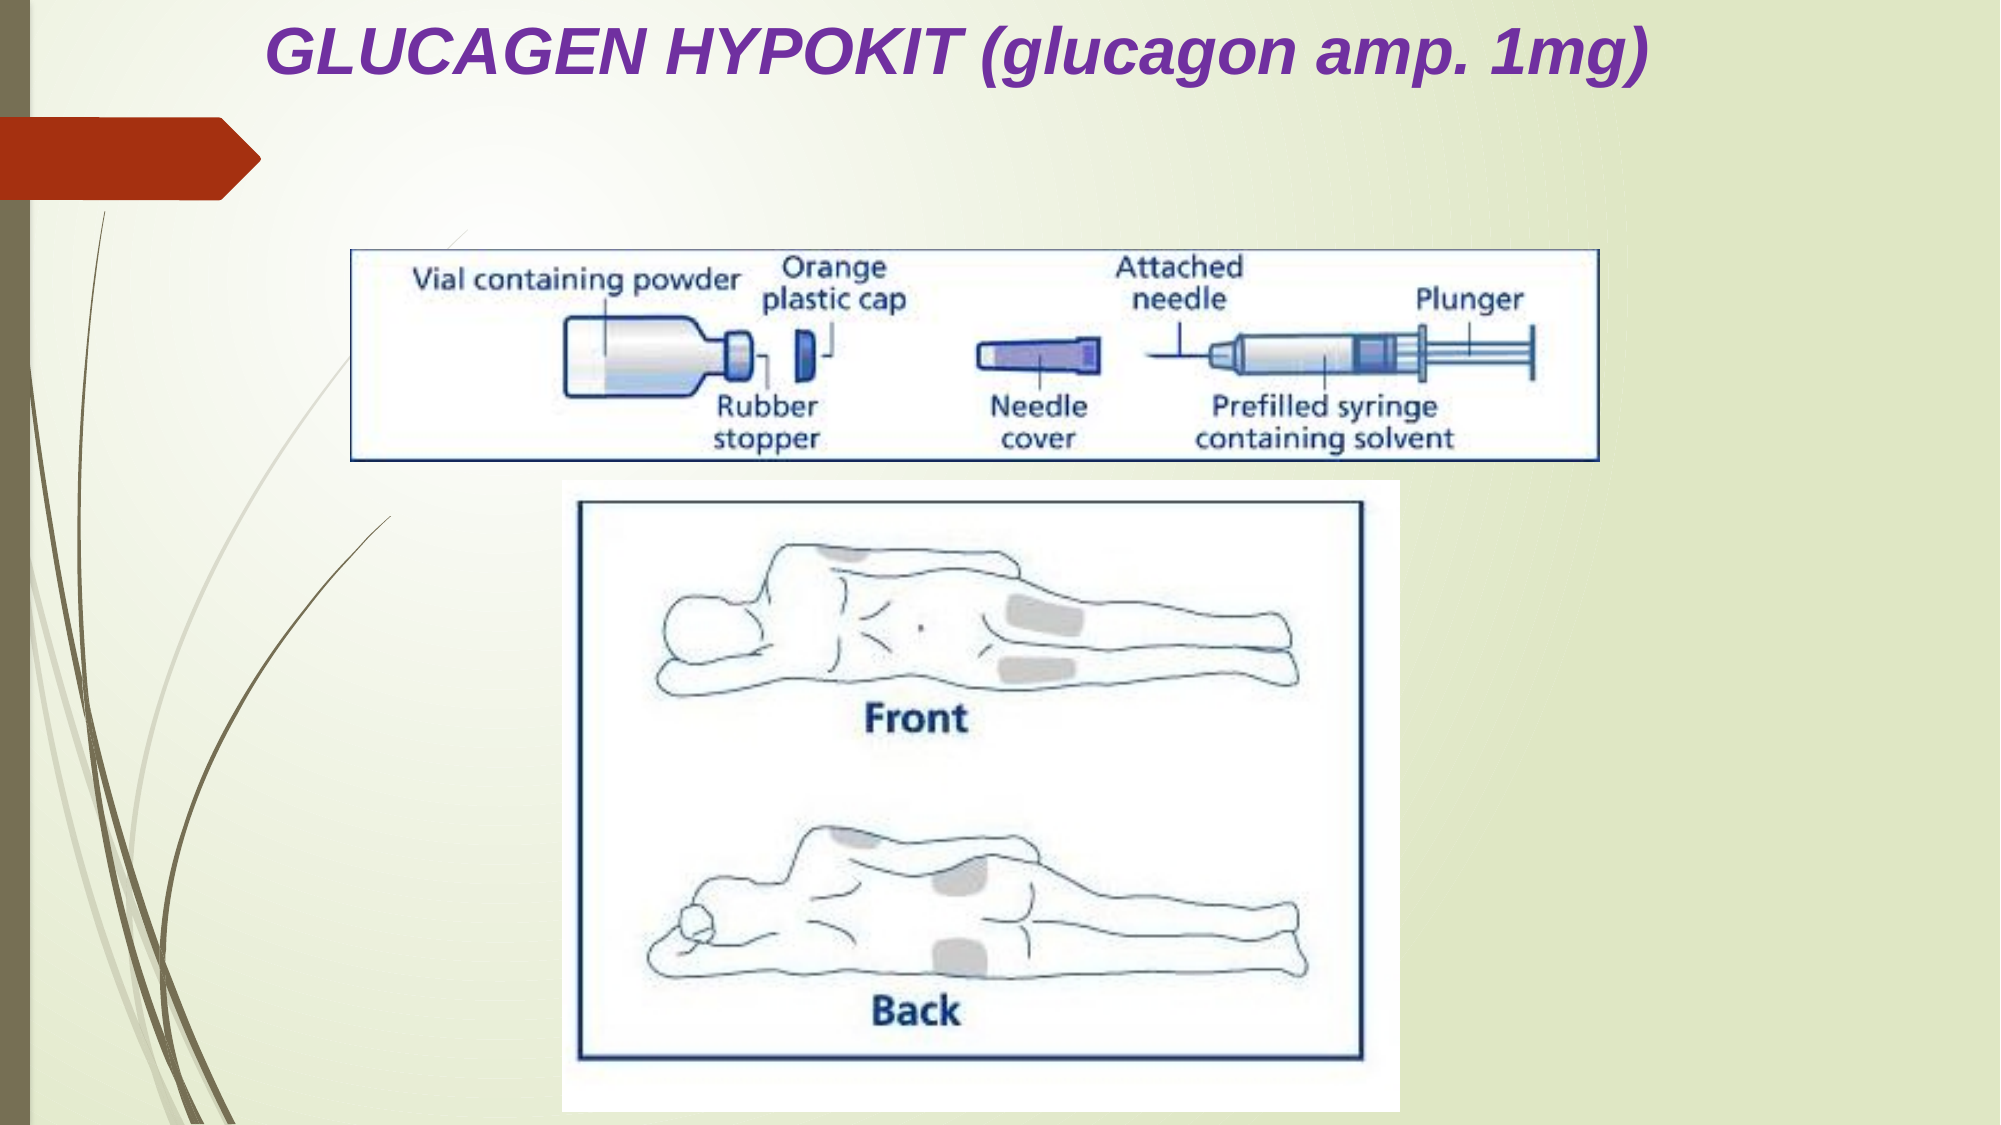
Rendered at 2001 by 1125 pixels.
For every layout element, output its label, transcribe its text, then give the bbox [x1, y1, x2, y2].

title GLUCAGEN HYPOKIT (glucagon amp. 1mg) [249, 0, 1750, 175]
picture [562, 480, 1401, 1112]
picture [349, 249, 1601, 462]
